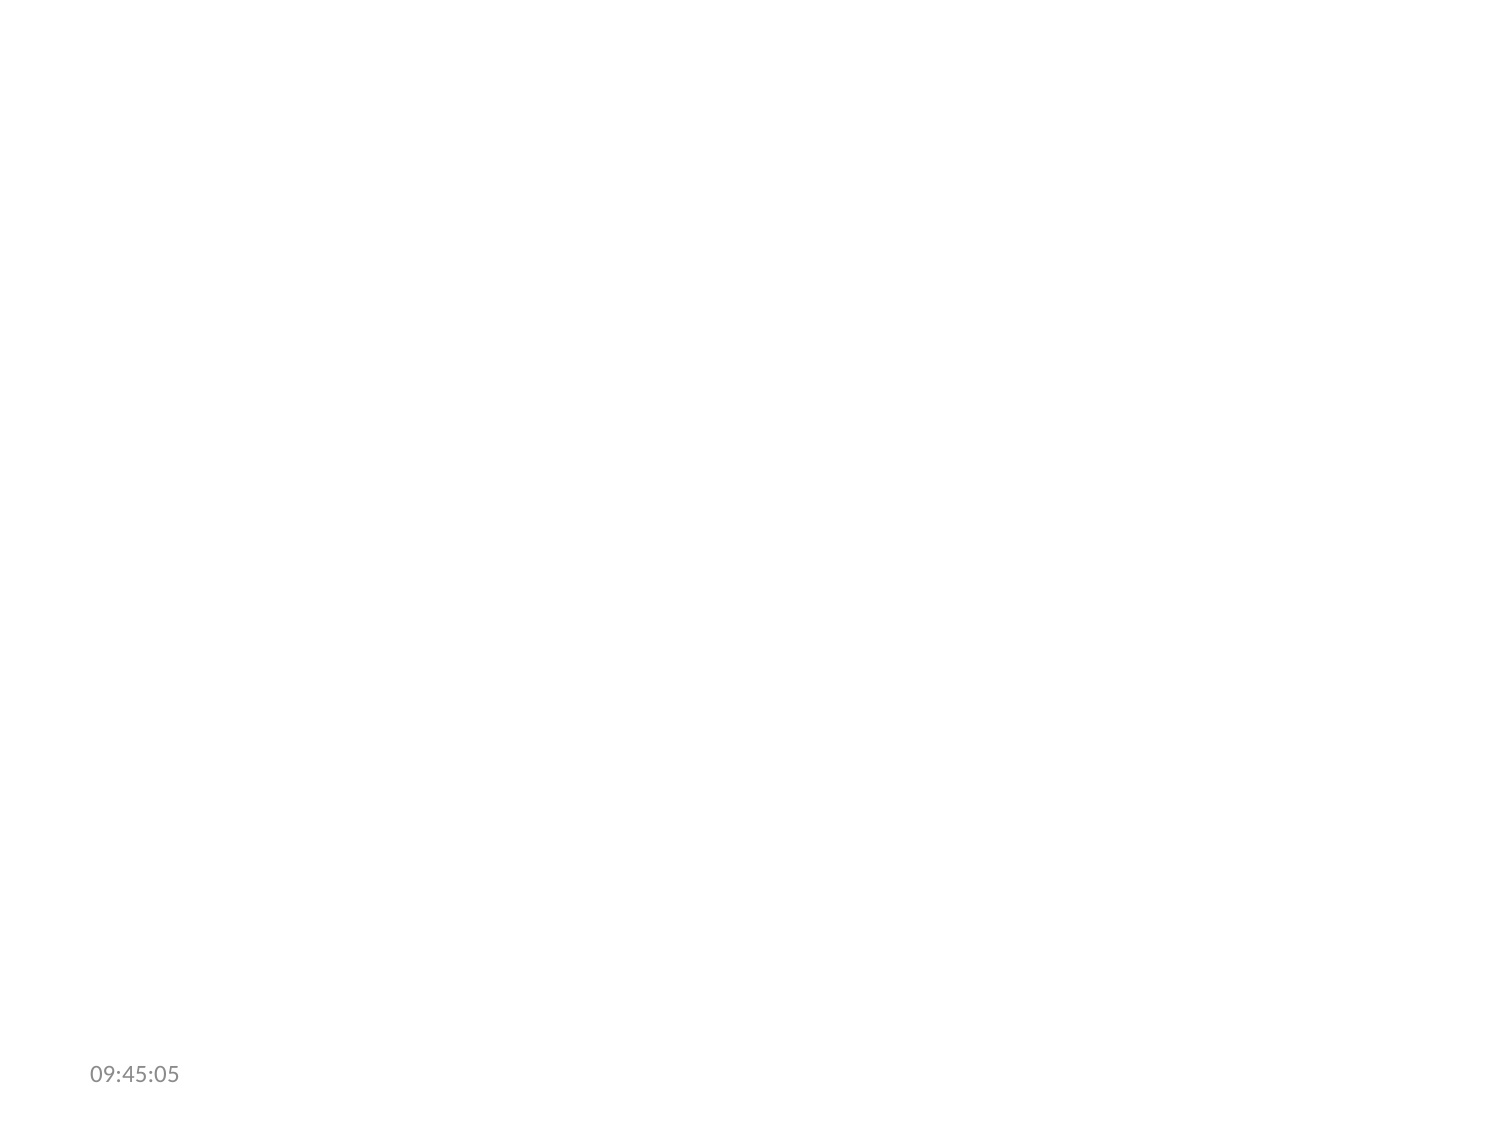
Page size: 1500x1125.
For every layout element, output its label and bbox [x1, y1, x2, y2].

slide_number [75, 1042, 425, 1103]
